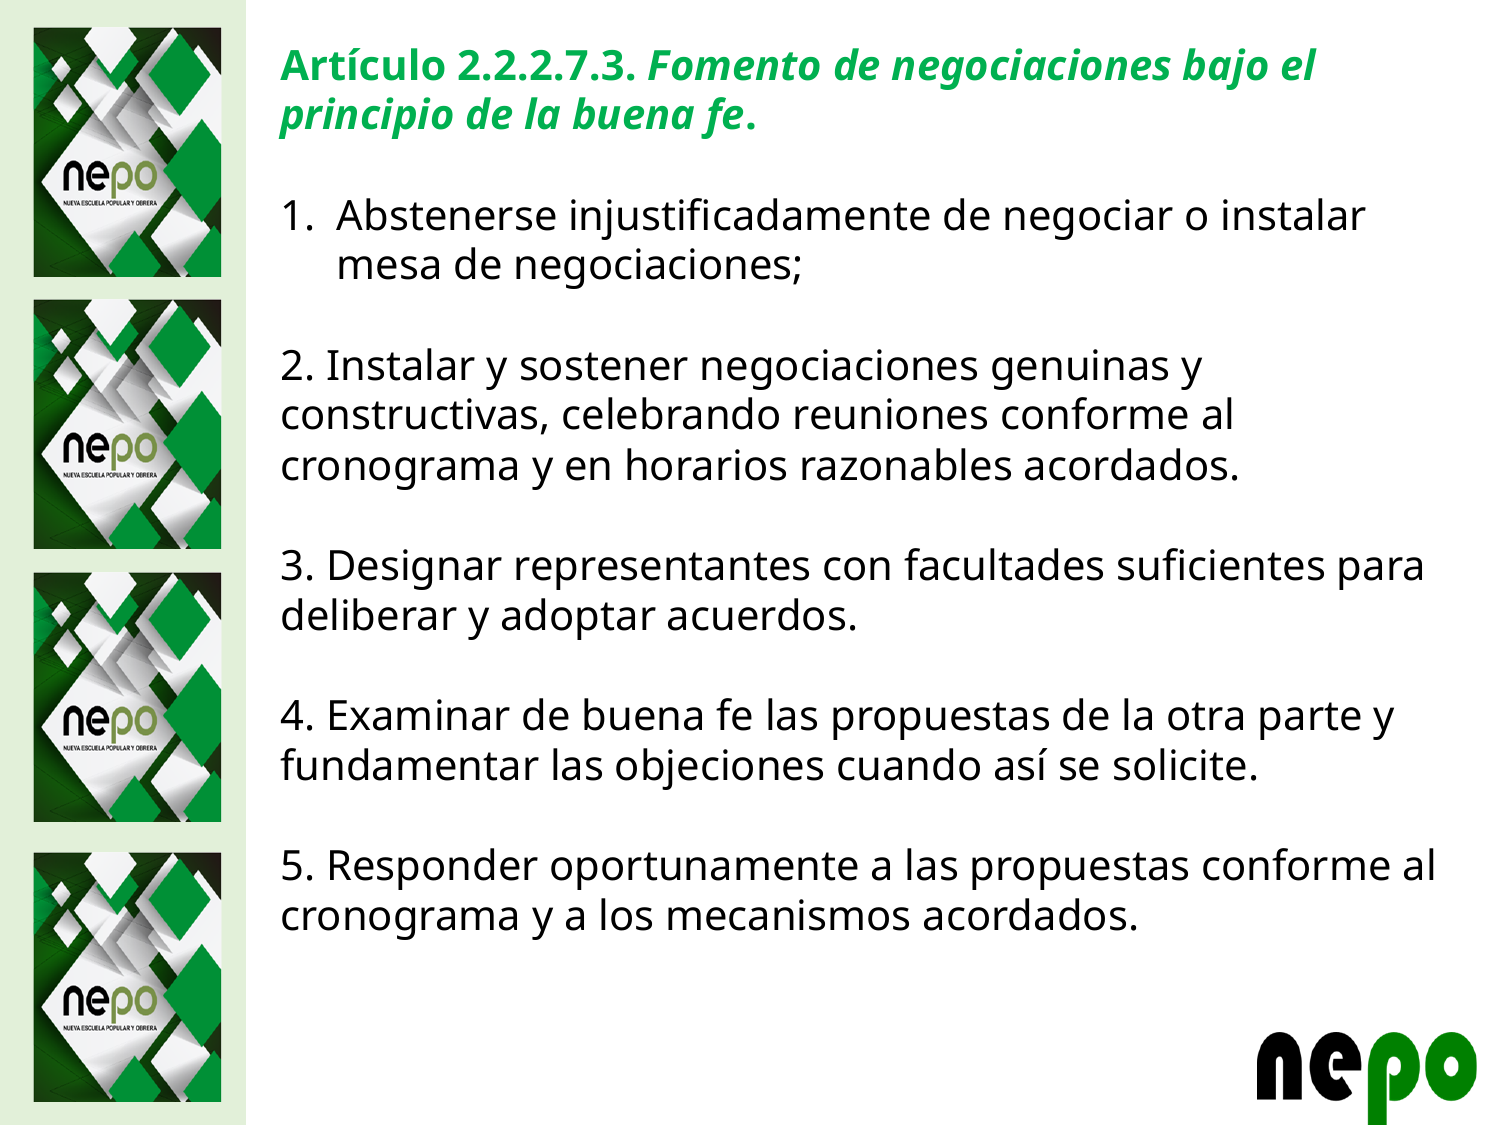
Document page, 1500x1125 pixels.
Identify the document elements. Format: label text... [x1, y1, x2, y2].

picture [1257, 1032, 1477, 1125]
picture [0, 0, 246, 1125]
text_box Artículo 2.2.2.7.3. Fomento de negociaciones bajo el principio de la buena fe. Abstenerse injustificadamente de negociar o instalar mesa de negociaciones; 2. Instalar y sostener negociaciones genuinas y constructivas, celebrando reuniones conforme al cronograma y en horarios razonables acordados. 3. Designar representantes con facultades suficientes para deliberar y adoptar acuerdos. 4. Examinar de buena fe las propuestas de la otra parte y fundamentar las objeciones cuando así se solicite. 5. Responder oportunamente a las propuestas conforme al cronograma y a los mecanismos acordados. [265, 30, 1478, 991]
